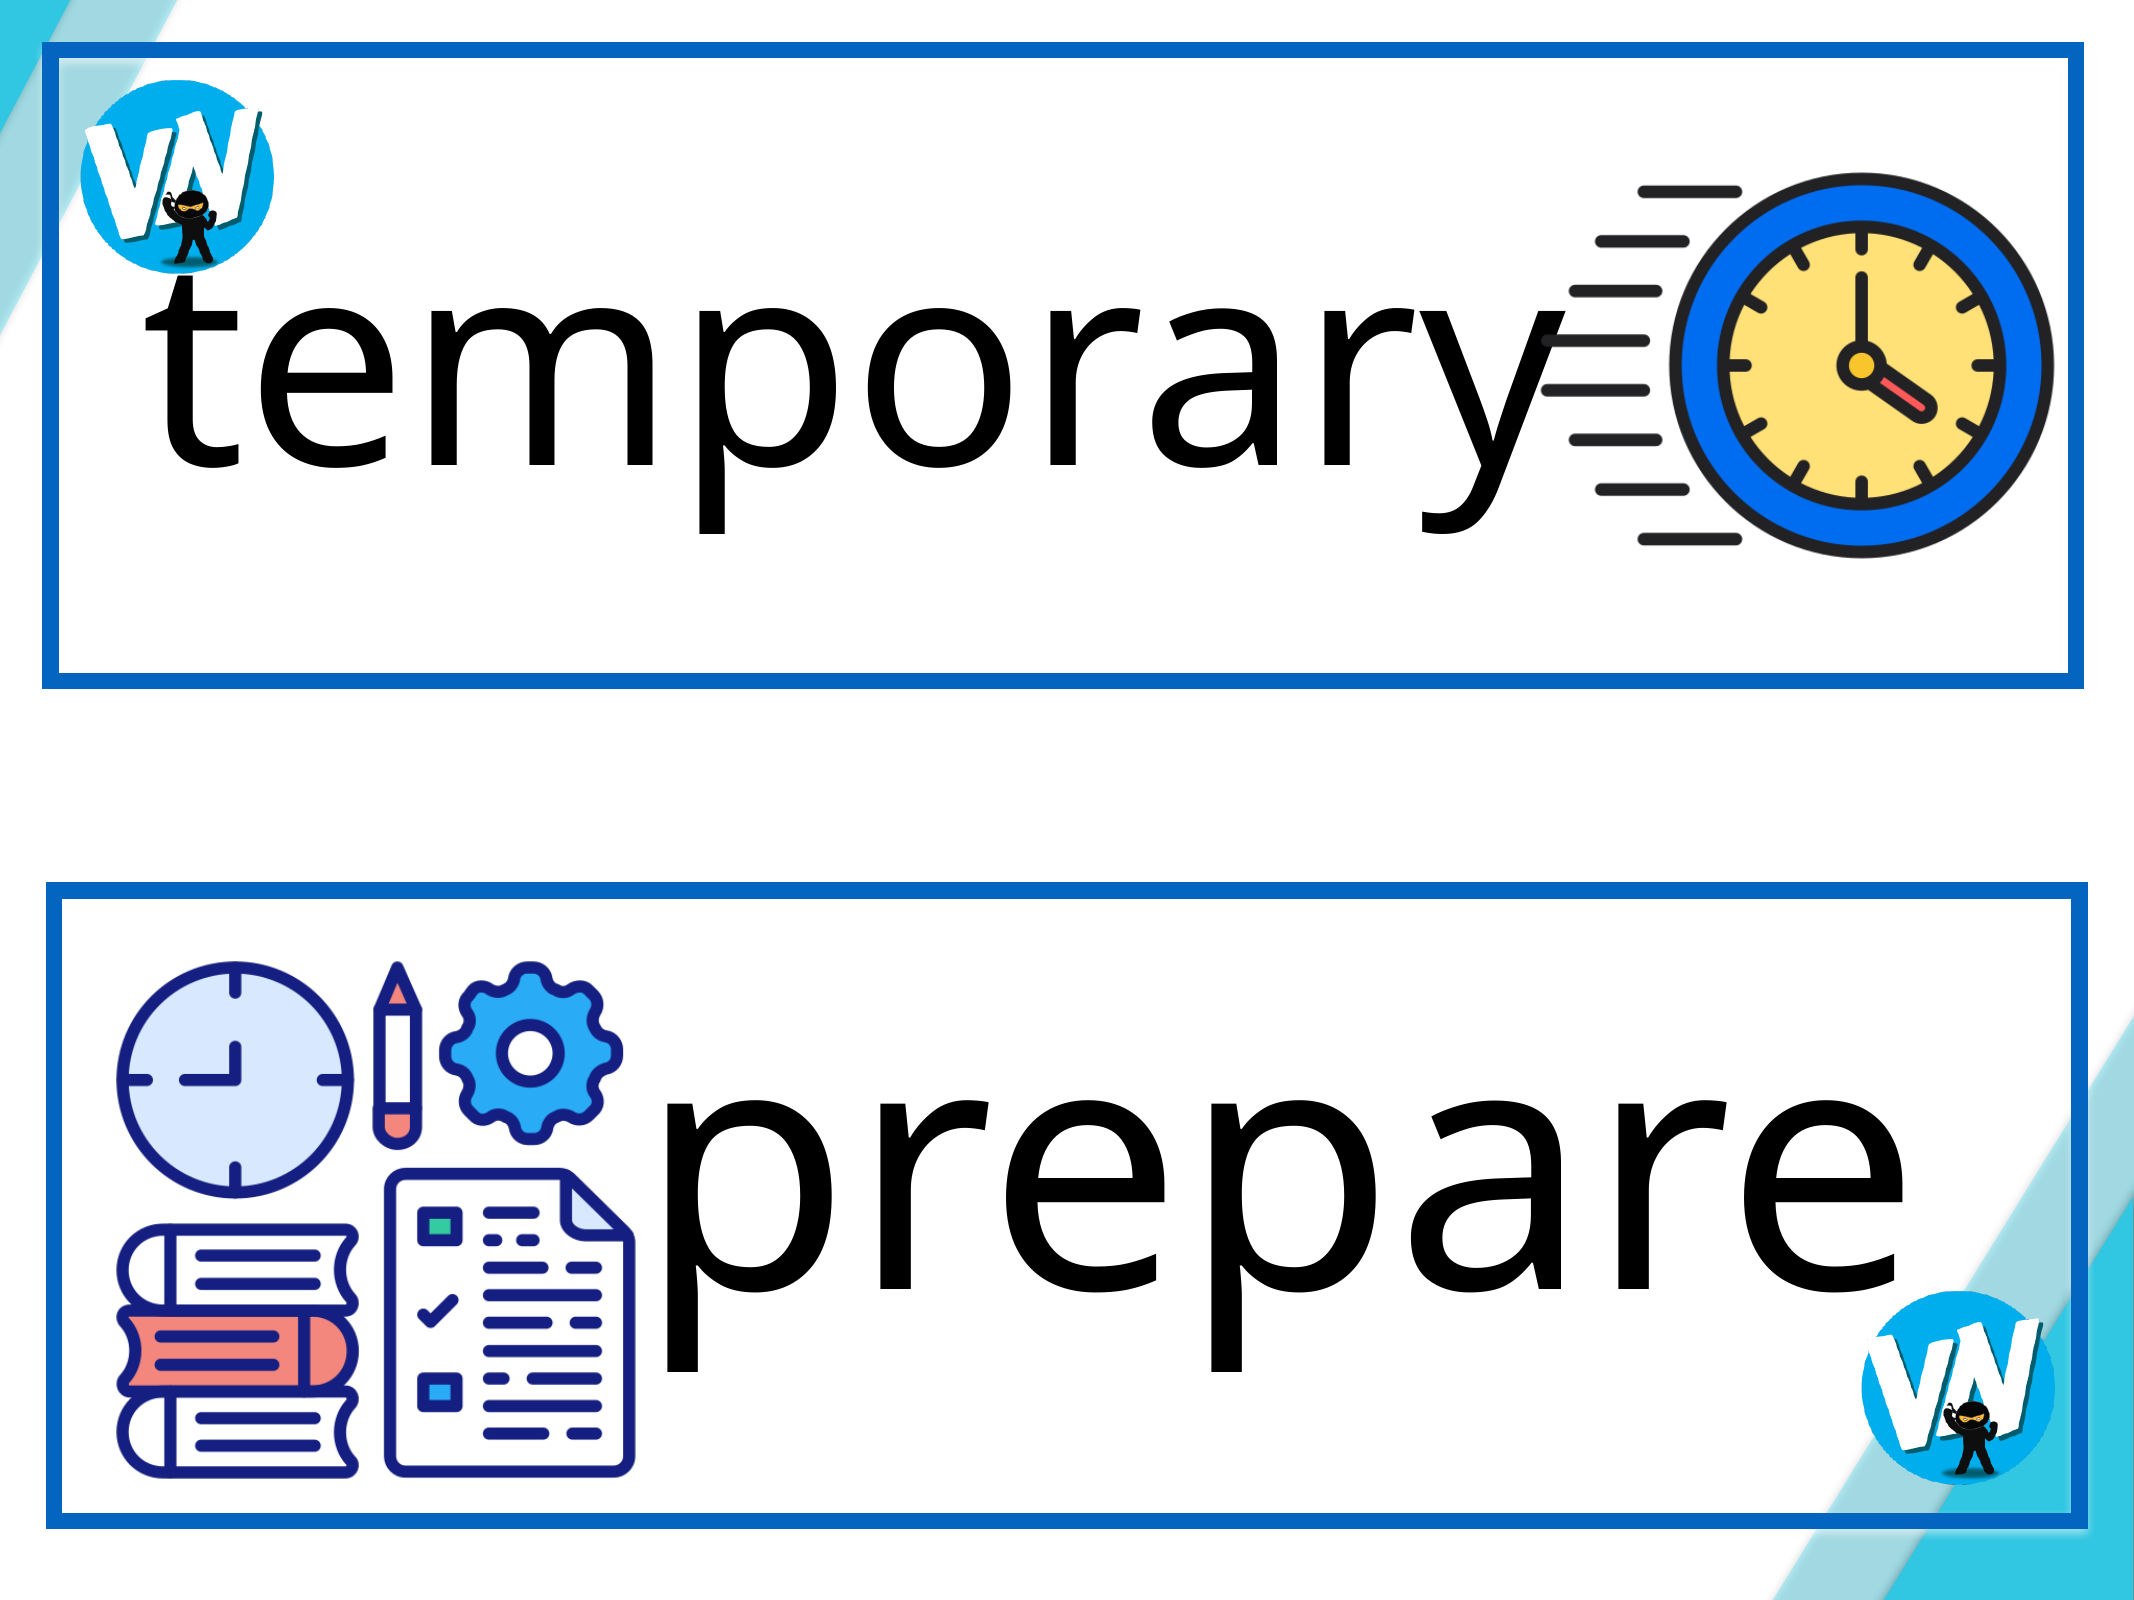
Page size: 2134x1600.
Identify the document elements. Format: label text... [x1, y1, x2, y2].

picture [1837, 1288, 2080, 1488]
text_box prepare [435, 935, 1956, 1368]
text_box temporary [0, 169, 1525, 531]
text_box [54, 890, 1956, 1522]
text_box [50, 531, 1956, 681]
picture [108, 953, 643, 1488]
text_box [50, 50, 2076, 227]
picture [57, 77, 299, 278]
picture [1529, 98, 2064, 633]
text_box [1963, 235, 2134, 1600]
